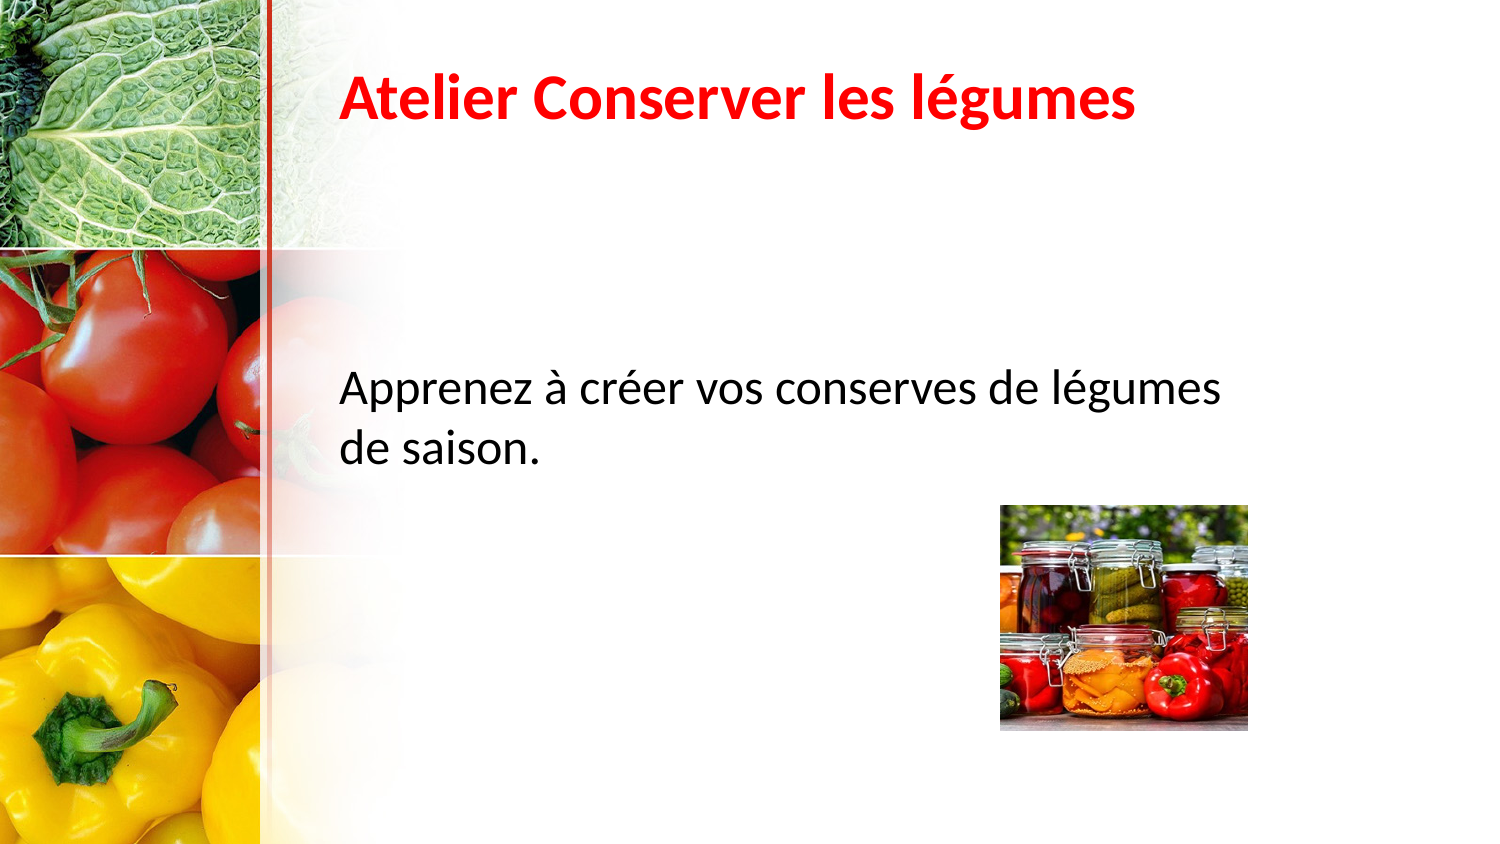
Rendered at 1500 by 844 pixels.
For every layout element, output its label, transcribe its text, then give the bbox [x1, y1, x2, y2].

text_box Apprenez à créer vos conserves de légumes de saison. [324, 346, 1427, 522]
title Atelier Conserver les légumes [324, 46, 1427, 141]
picture [0, 0, 1500, 844]
